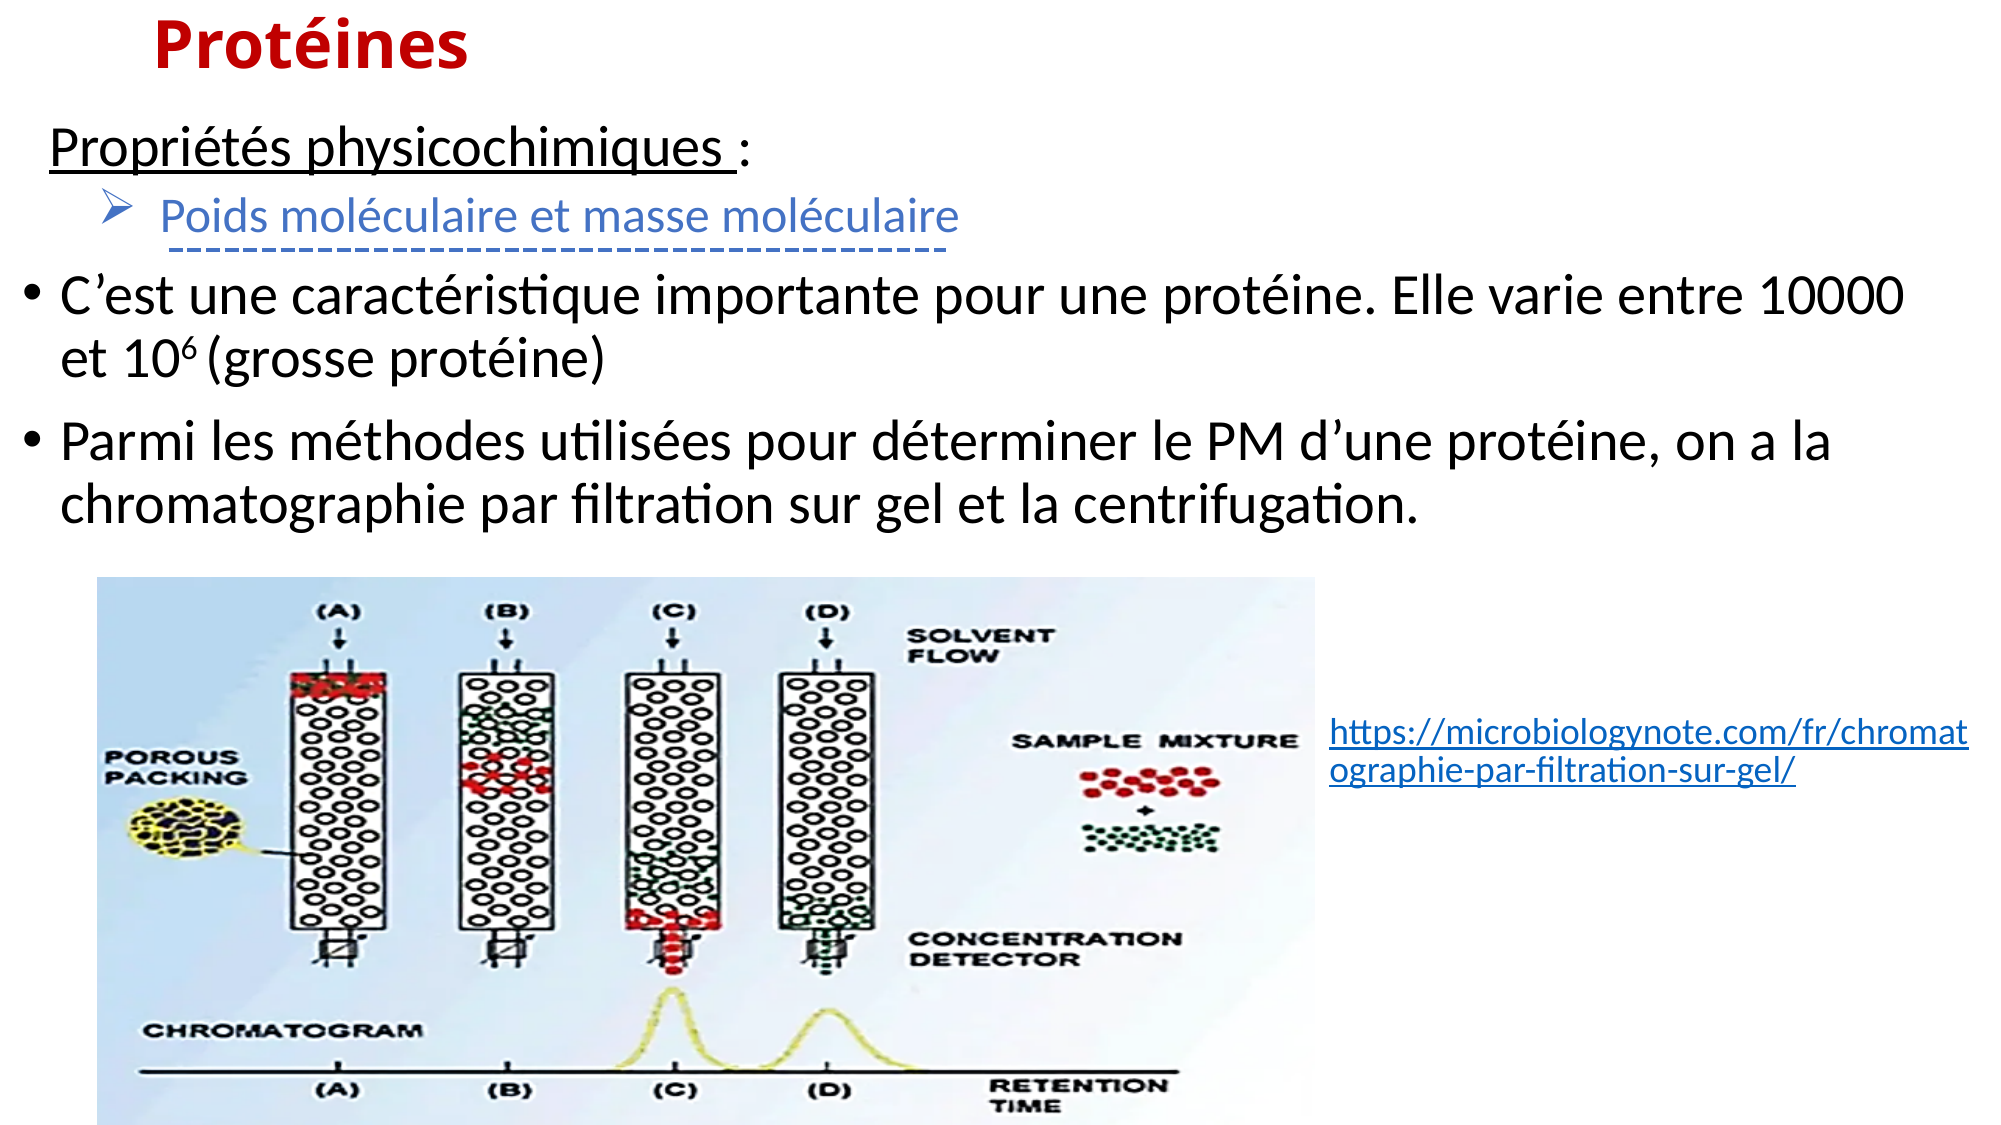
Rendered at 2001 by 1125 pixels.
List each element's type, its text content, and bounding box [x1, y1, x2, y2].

picture [97, 577, 1315, 1125]
text_box Propriétés physicochimiques : Poids moléculaire et masse moléculaire C’est une caractéristique importante pour une protéine. Elle varie entre 10000 et 106 (grosse protéine) Parmi les méthodes utilisées pour déterminer le PM d’une protéine, on a la chromatographie par filtration sur gel et la centrifugation. [7, 108, 1977, 1125]
text_box Protéines [137, 0, 1863, 95]
text_box https://microbiologynote.com/fr/chromatographie-par-filtration-sur-gel/ [1315, 699, 2000, 805]
